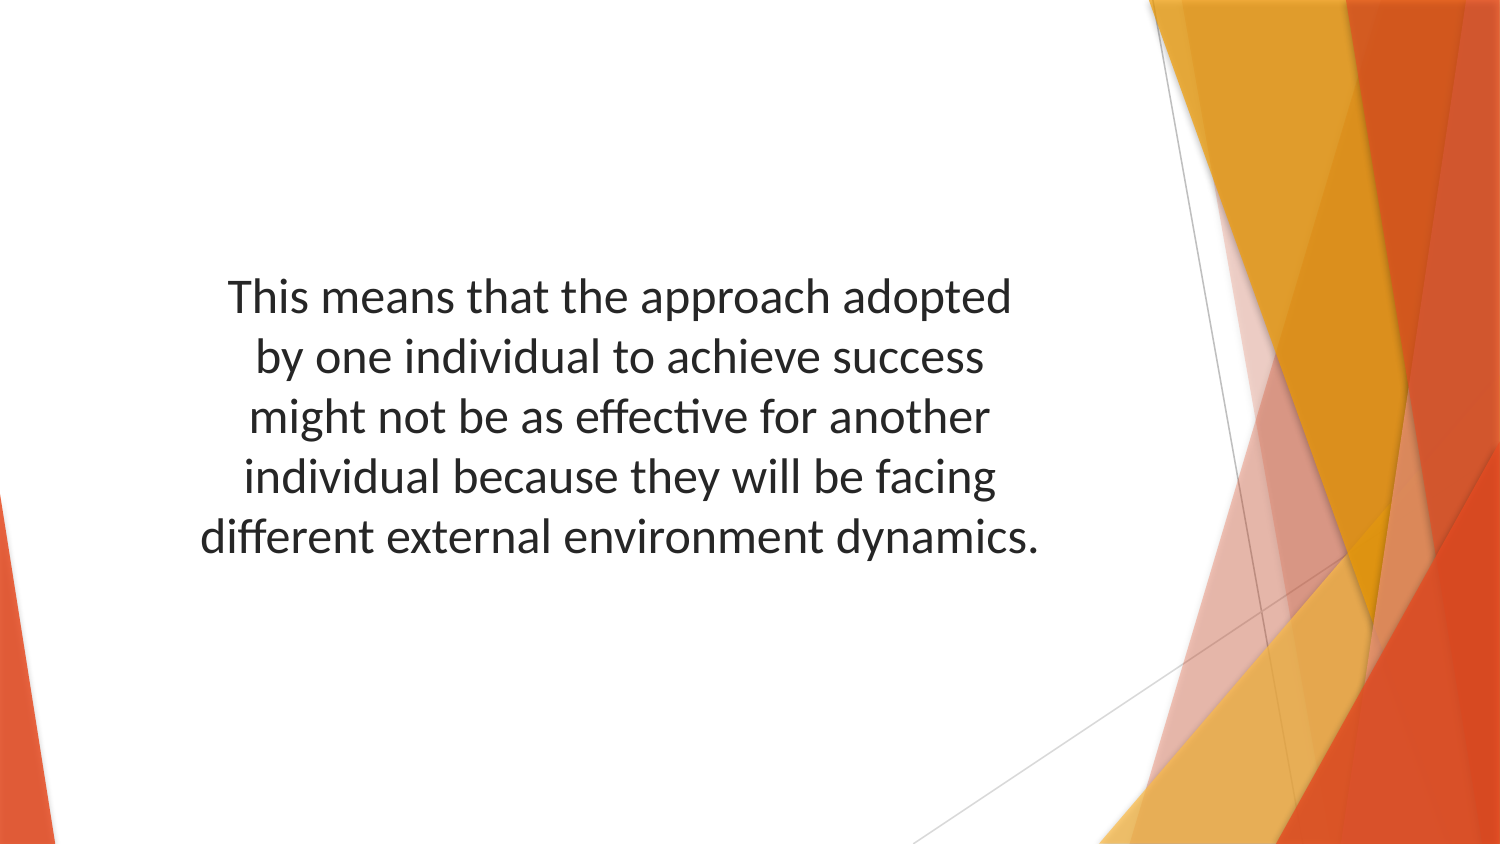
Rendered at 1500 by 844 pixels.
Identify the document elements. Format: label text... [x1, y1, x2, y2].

list This means that the approach adopted by one individual to achieve success might not be as effective for another individual because they will be facing different external environment dynamics. [183, 256, 1058, 576]
